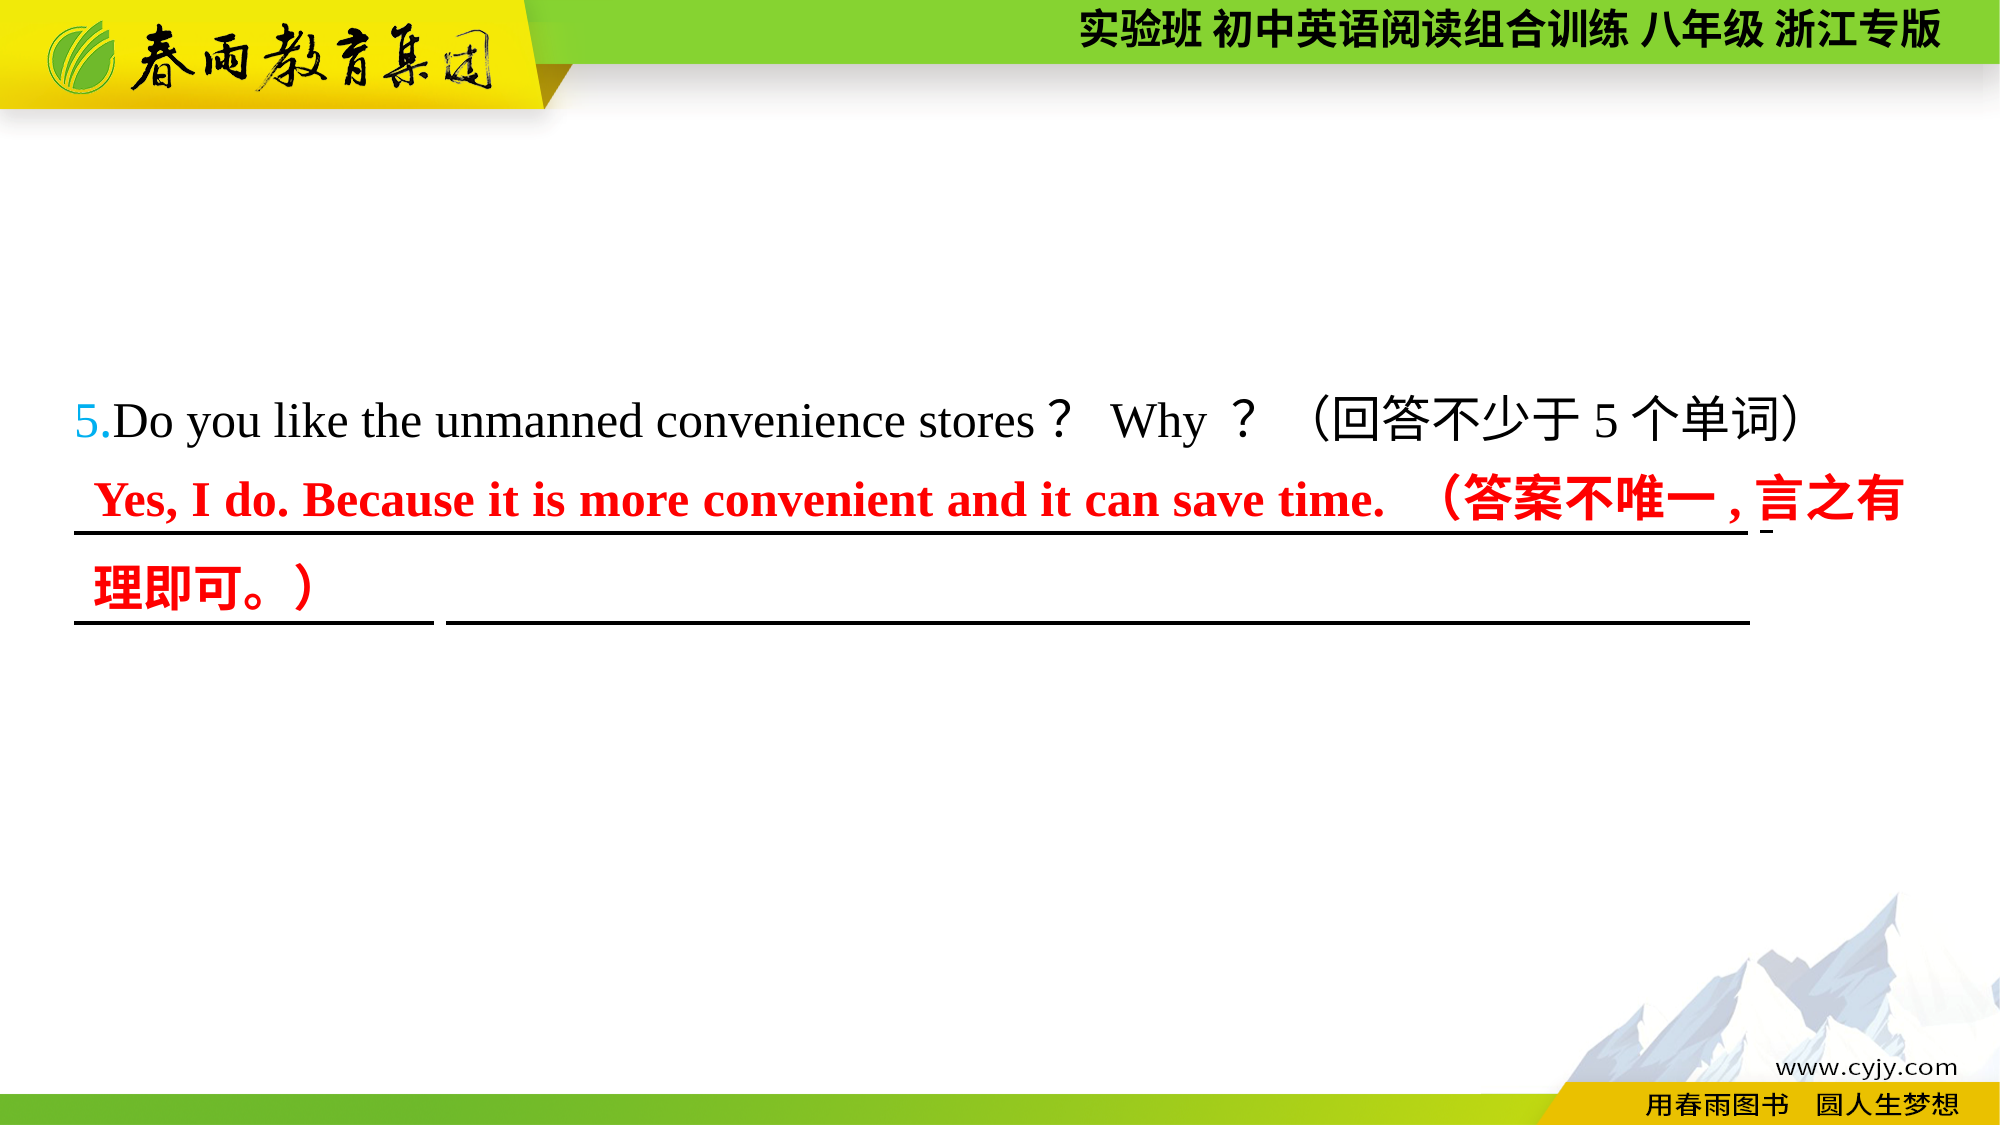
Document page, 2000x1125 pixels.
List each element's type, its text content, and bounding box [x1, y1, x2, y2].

list 5.Do you like the unmanned convenience stores？Why ？（回答不少于5个单词） . . [59, 349, 1944, 638]
picture [0, 0, 2000, 1125]
text_box Yes, I do. Because it is more convenient and it can save time. （答案不唯一,言之有理即可。） [78, 429, 1921, 625]
